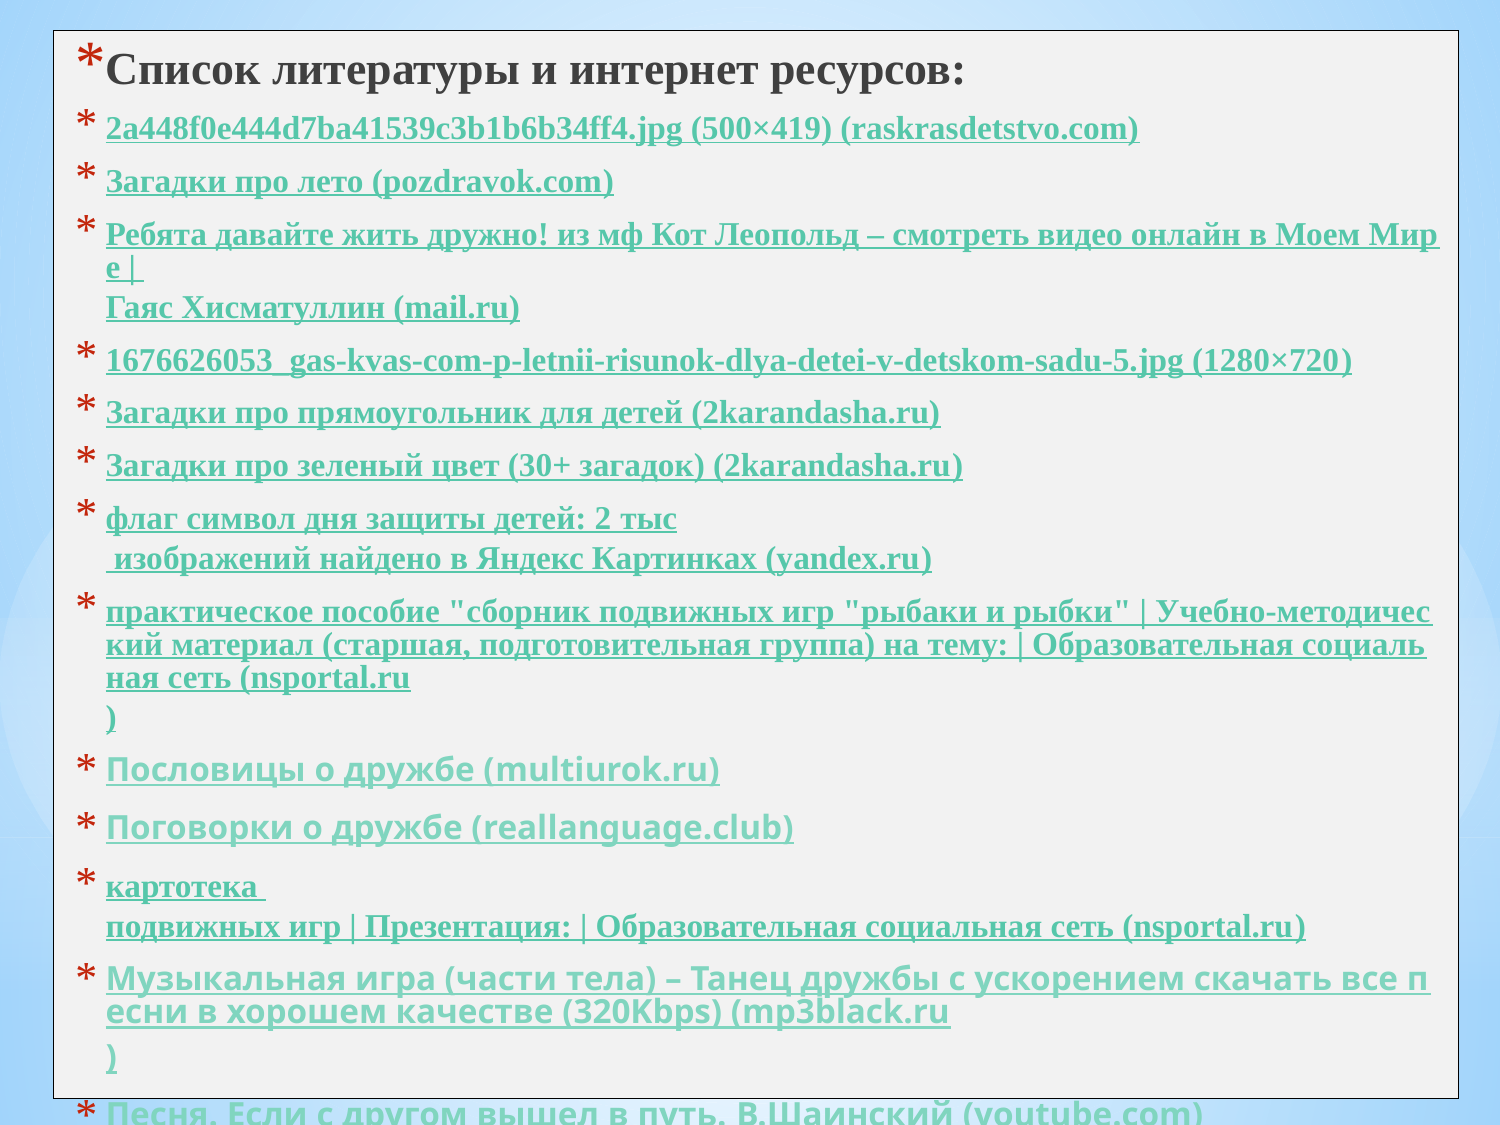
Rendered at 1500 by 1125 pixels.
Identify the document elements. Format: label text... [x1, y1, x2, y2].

list Список литературы и интернет ресурсов: 2a448f0e444d7ba41539c3b1b6b34ff4.jpg (500×419) (raskrasdetstvo.com) Загадки про лето (pozdravok.com) Ребята давайте жить дружно! из мф Кот Леопольд – смотреть видео онлайн в Моем Мире | Гаяс Хисматуллин (mail.ru) 1676626053_gas-kvas-com-p-letnii-risunok-dlya-detei-v-detskom-sadu-5.jpg (1280×720) Загадки про прямоугольник для детей (2karandasha.ru) Загадки про зеленый цвет (30+ загадок) (2karandasha.ru) флаг символ дня защиты детей: 2 тыс изображений найдено в Яндекс Картинках (yandex.ru) практическое пособие "сборник подвижных игр "рыбаки и рыбки" | Учебно-методический материал (старшая, подготовительная группа) на тему: | Образовательная социальная сеть (nsportal.ru) Пословицы о дружбе (multiurok.ru) Поговорки о дружбе (reallanguage.club) картотека подвижных игр | Презентация: | Образовательная социальная сеть (nsportal.ru) Музыкальная игра (части тела) – Танец дружбы с ускорением скачать все песни в хорошем качестве (320Kbps) (mp3black.ru) Песня. Если с другом вышел в путь. В.Шаинский (youtube.com) [53, 30, 1459, 1099]
